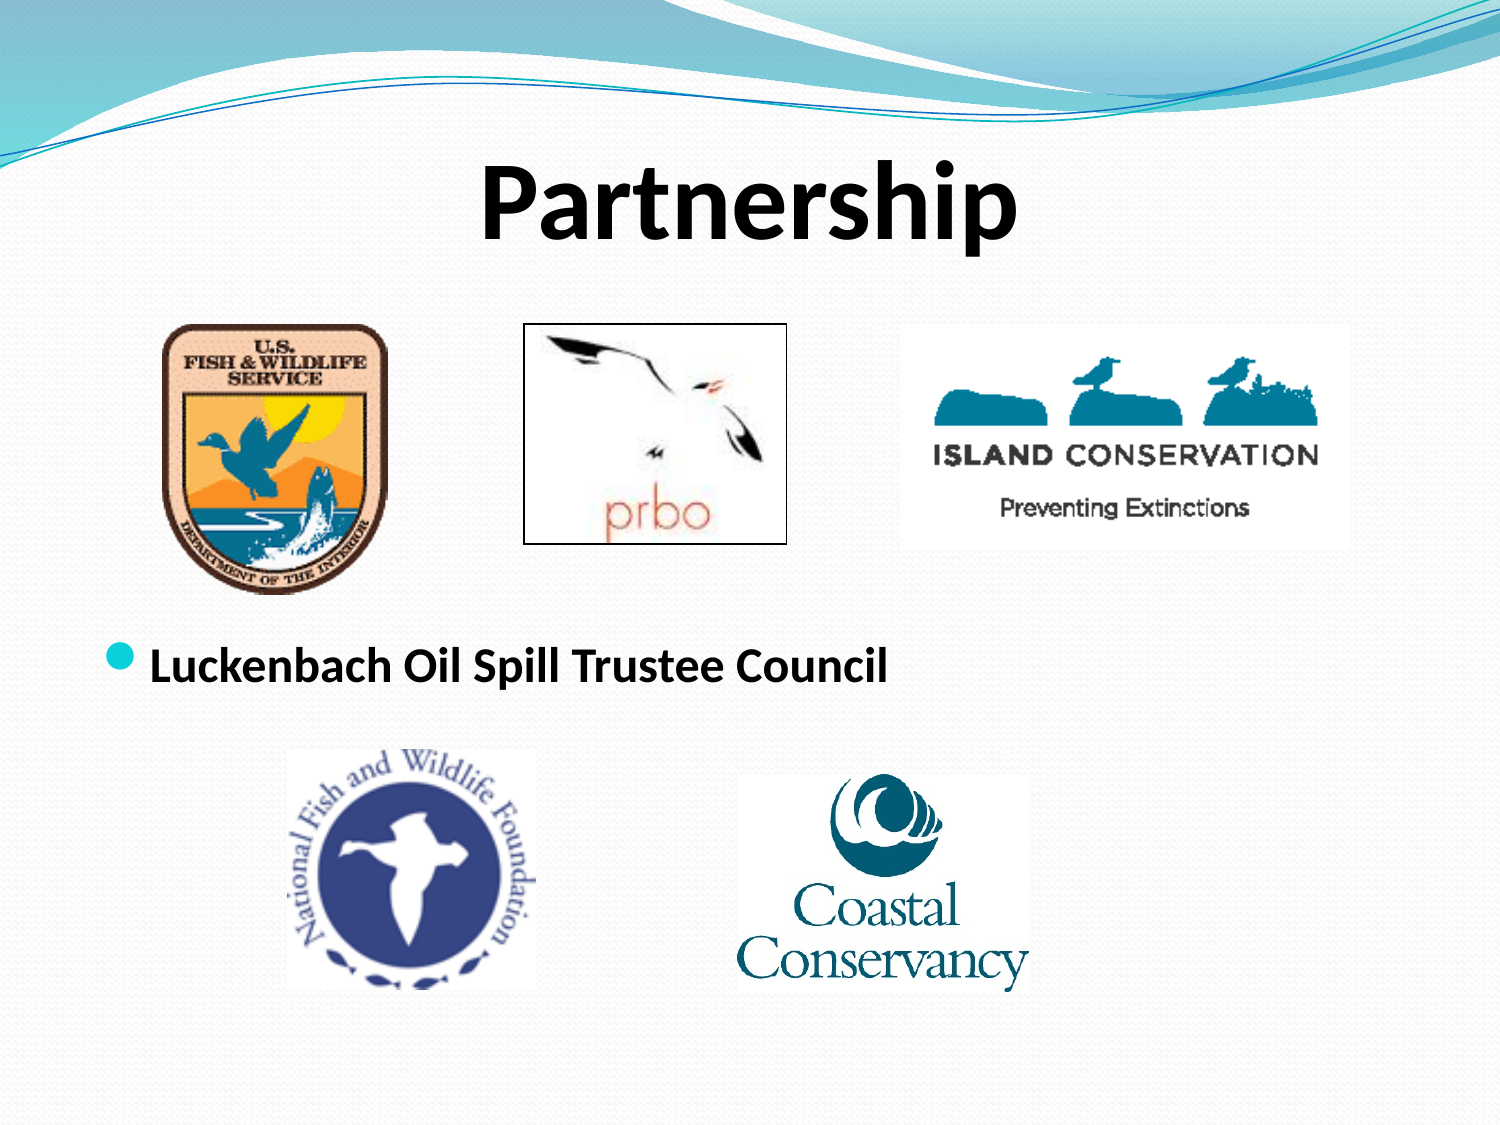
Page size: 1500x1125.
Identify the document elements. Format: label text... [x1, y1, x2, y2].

list Luckenbach Oil Spill Trustee Council [87, 624, 1175, 713]
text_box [899, 324, 1351, 551]
picture [287, 749, 537, 990]
title Partnership [75, 125, 1425, 263]
picture [162, 324, 388, 596]
picture [737, 774, 1029, 992]
picture [524, 324, 787, 544]
